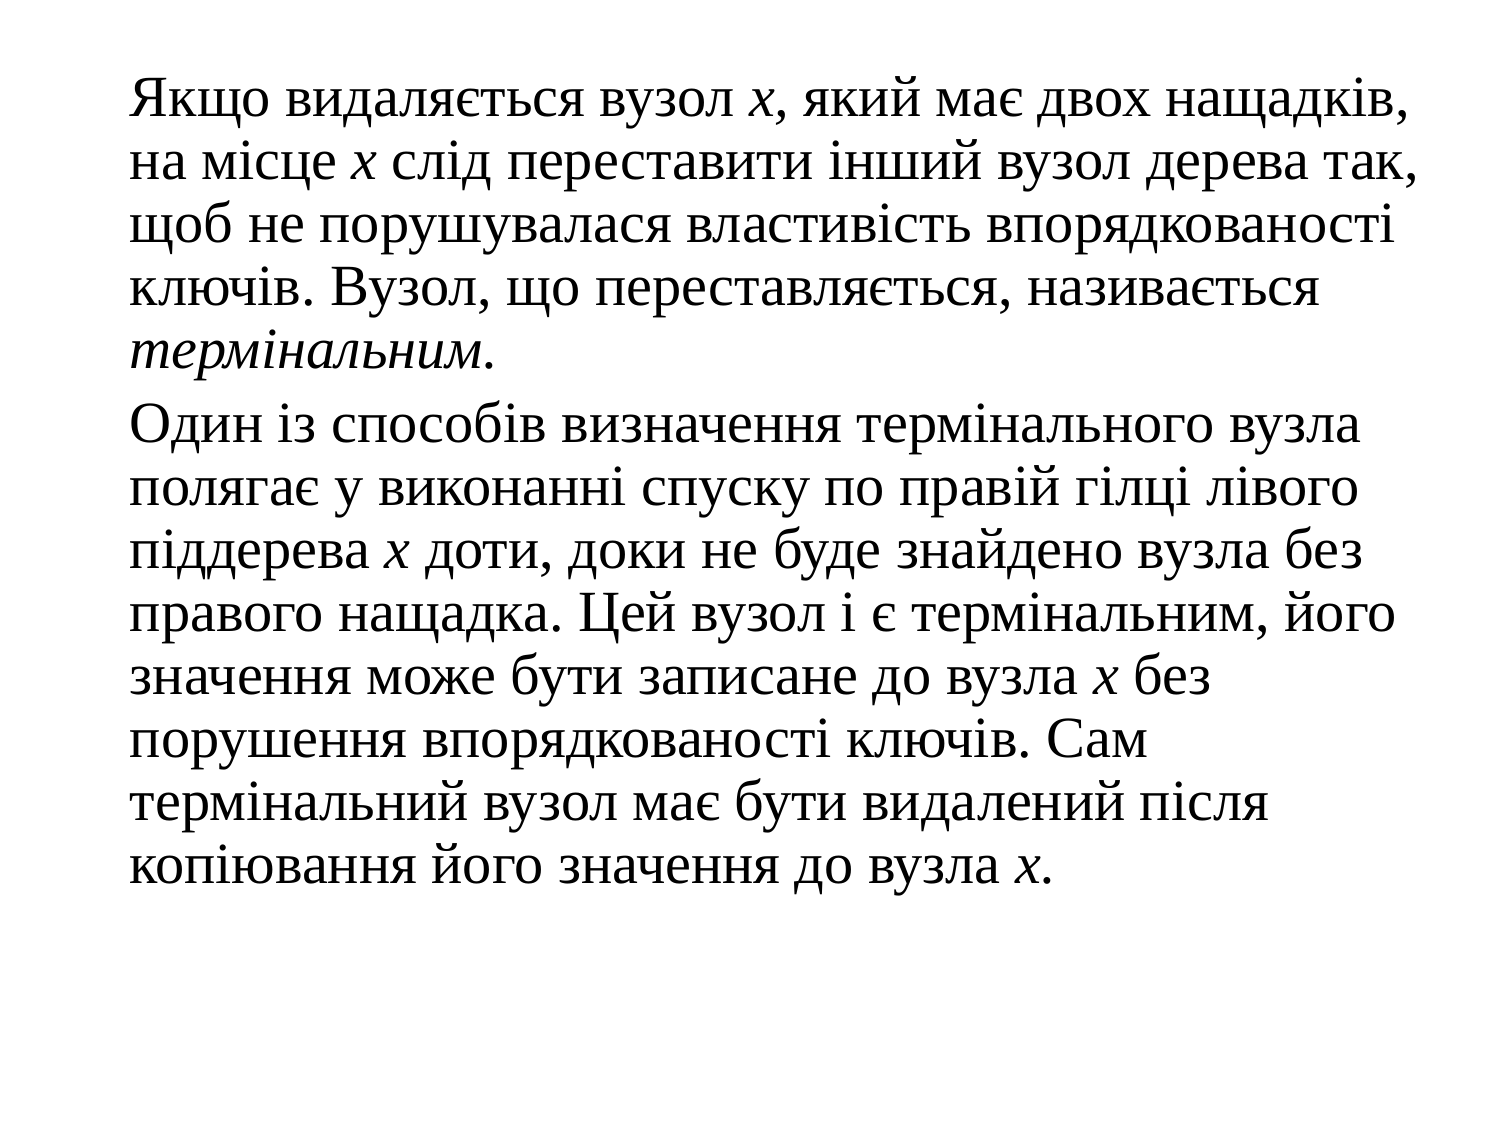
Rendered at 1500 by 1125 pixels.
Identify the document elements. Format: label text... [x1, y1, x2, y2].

list Якщо видаляється вузол х, який має двох нащадків, на місце х слід переставити інший вузол дерева так, щоб не порушувалася властивість впорядкованості ключів. Вузол, що переставляється, називається термінальним. Один із способів визначення термінального вузла полягає у виконанні спуску по правій гілці лівого піддерева х доти, доки не буде знайдено вузла без правого нащадка. Цей вузол і є термінальним, його значення може бути записане до вузла х без порушення впорядкованості ключів. Сам термінальний вузол має бути видалений після копіювання його значення до вузла х. [0, 58, 1500, 1036]
